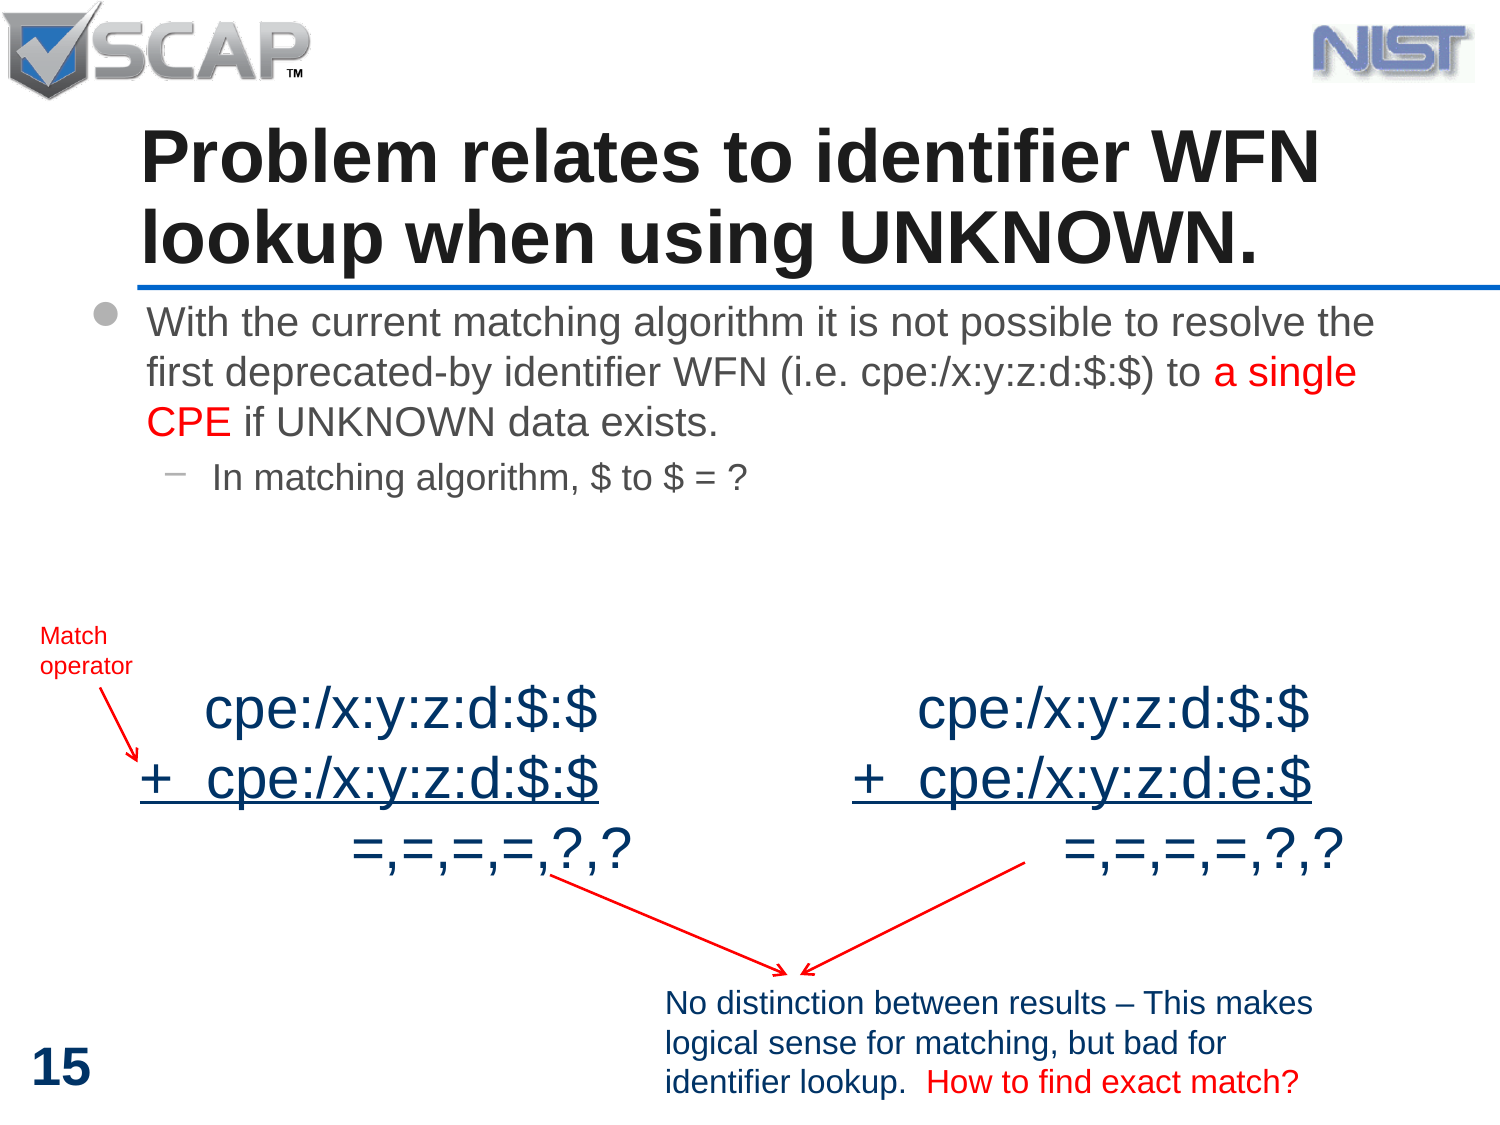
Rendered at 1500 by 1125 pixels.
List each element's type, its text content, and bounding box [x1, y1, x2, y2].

text_box cpe:/x:y:z:d:$:$ + cpe:/x:y:z:d:e:$ =,=,=,=,?,? [837, 662, 1388, 1028]
text_box cpe:/x:y:z:d:$:$ + cpe:/x:y:z:d:$:$ =,=,=,=,?,? [125, 662, 675, 1028]
list With the current matching algorithm it is not possible to resolve the first deprecated-by identifier WFN (i.e. cpe:/x:y:z:d:$:$) to a single CPE if UNKNOWN data exists. In matching algorithm, $ to $ = ? [74, 287, 1426, 651]
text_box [799, 862, 1026, 976]
picture [0, 0, 313, 103]
picture [1312, 24, 1475, 83]
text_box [80, 705, 157, 744]
text_box No distinction between results – This makes logical sense for matching, but bad for identifier lookup. How to find exact match? [650, 973, 1375, 1108]
text_box Match operator [24, 612, 150, 688]
slide_number 15 [13, 1023, 111, 1105]
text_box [549, 874, 788, 976]
title Problem relates to identifier WFN lookup when using UNKNOWN. [124, 99, 1426, 287]
